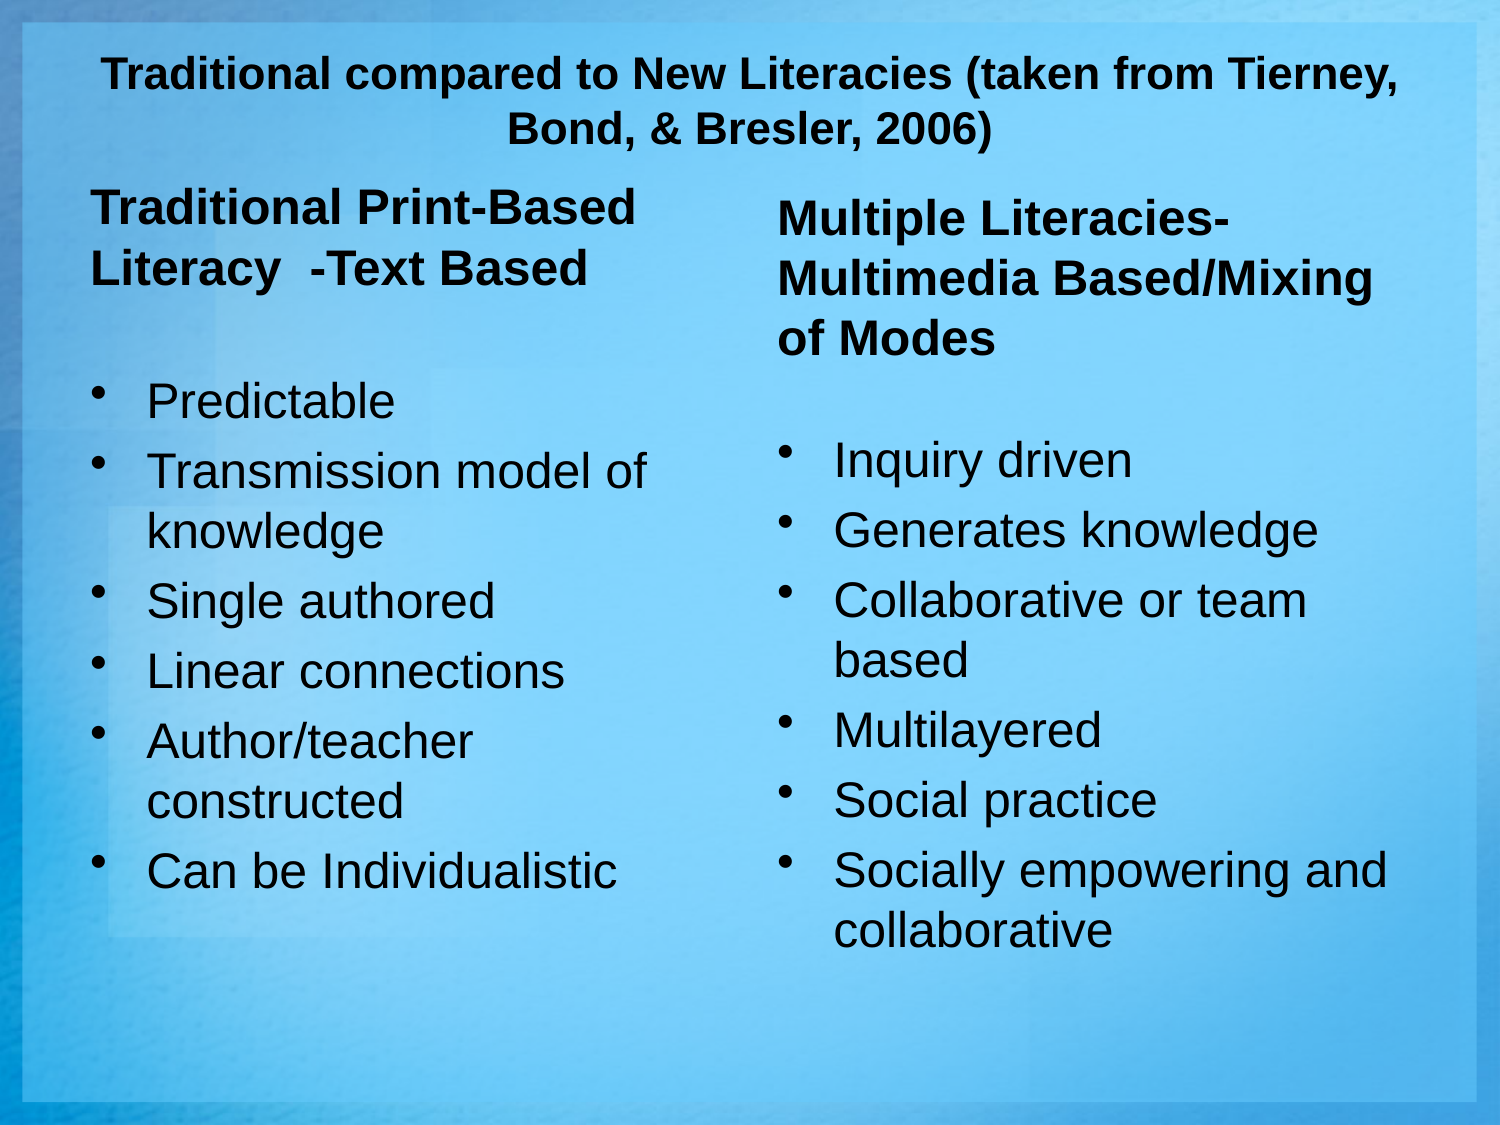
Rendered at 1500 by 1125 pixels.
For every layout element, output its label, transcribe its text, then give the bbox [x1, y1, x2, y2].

list Multiple Literacies- Multimedia Based/Mixing of Modes [761, 184, 1400, 349]
picture [0, 0, 1500, 1125]
list Inquiry driven Generates knowledge Collaborative or team based Multilayered Social practice Socially empowering and collaborative [761, 349, 1426, 1006]
list Predictable Transmission model of knowledge Single authored Linear connections Author/teacher constructed Can be Individualistic [74, 290, 738, 1006]
list Traditional Print-Based Literacy -Text Based [74, 160, 668, 290]
title Traditional compared to New Literacies (taken from Tierney, Bond, & Bresler, 2006) [74, 44, 1426, 162]
